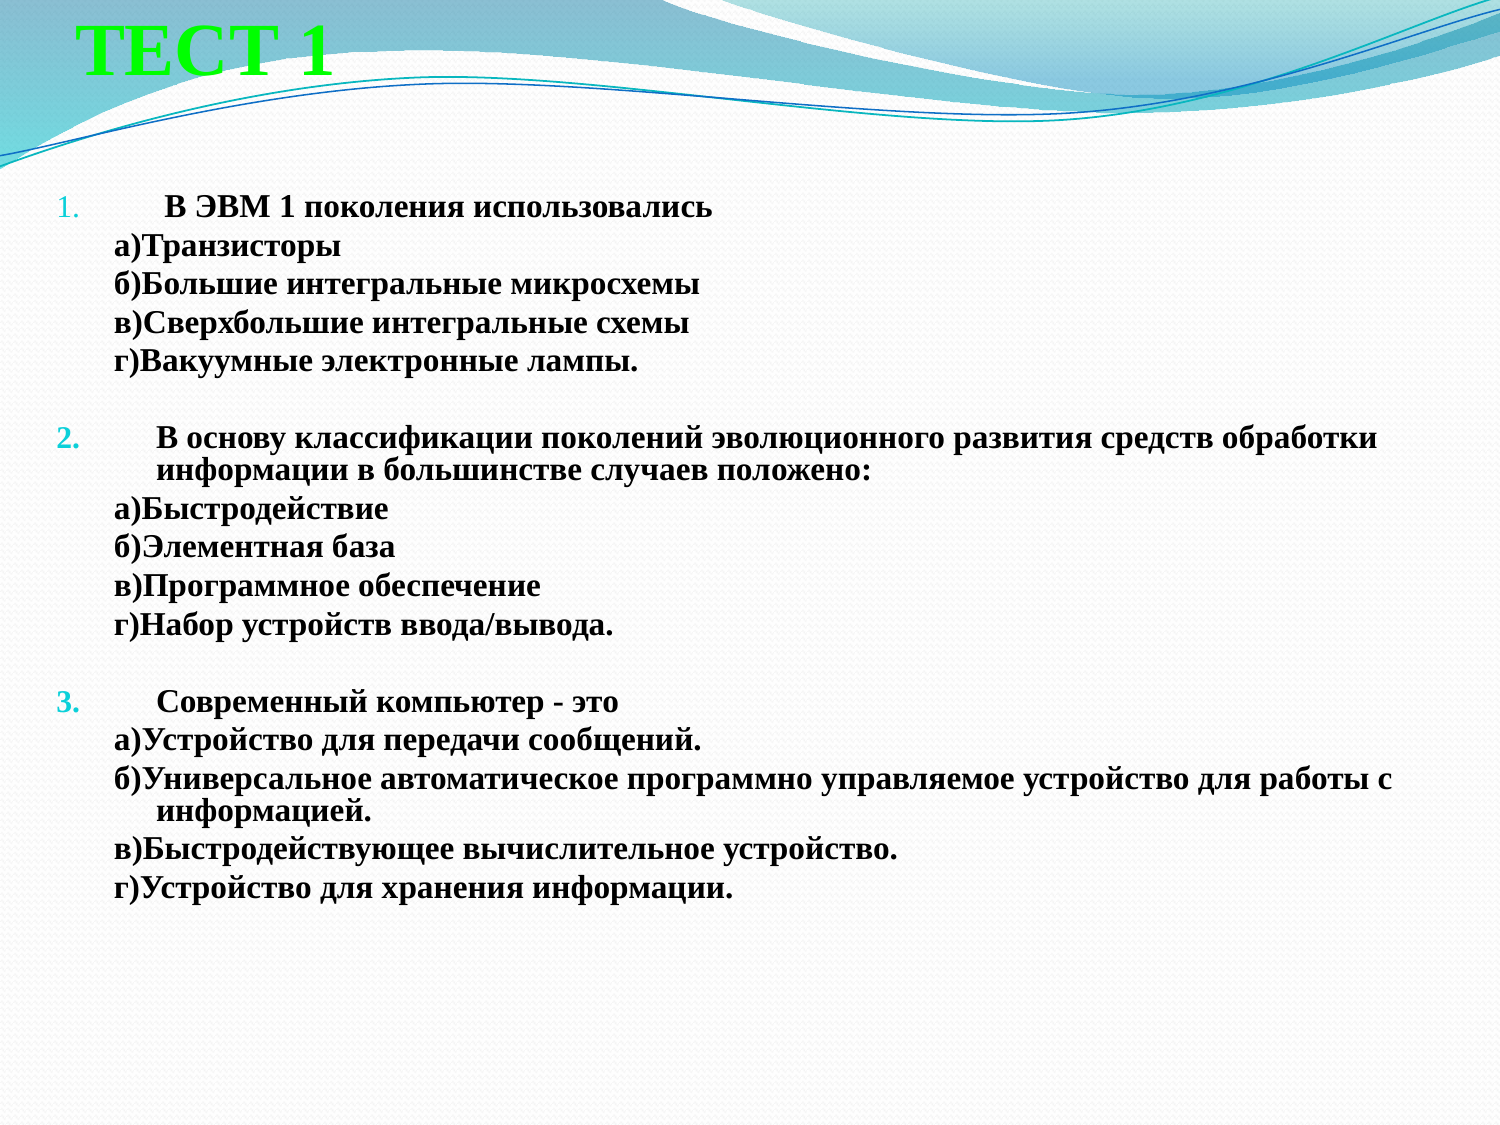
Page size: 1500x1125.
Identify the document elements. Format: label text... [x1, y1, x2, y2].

list В ЭВМ 1 поколения использовались а)Транзисторы б)Большие интегральные микросхемы в)Сверхбольшие интегральные схемы г)Вакуумные электронные лампы. В основу классификации поколений эволюционного развития средств обработки информации в большинстве случаев положено: а)Быстродействие б)Элементная база в)Программное обеспечение г)Набор устройств ввода/вывода. Современный компьютер - это а)Устройство для передачи сообщений. б)Универсальное автоматическое программно управляемое устройство для работы с информацией. в)Быстродействующее вычислительное устройство. г)Устройство для хранения информации. [40, 184, 1460, 1083]
title ТЕСТ 1 [74, 0, 1426, 91]
